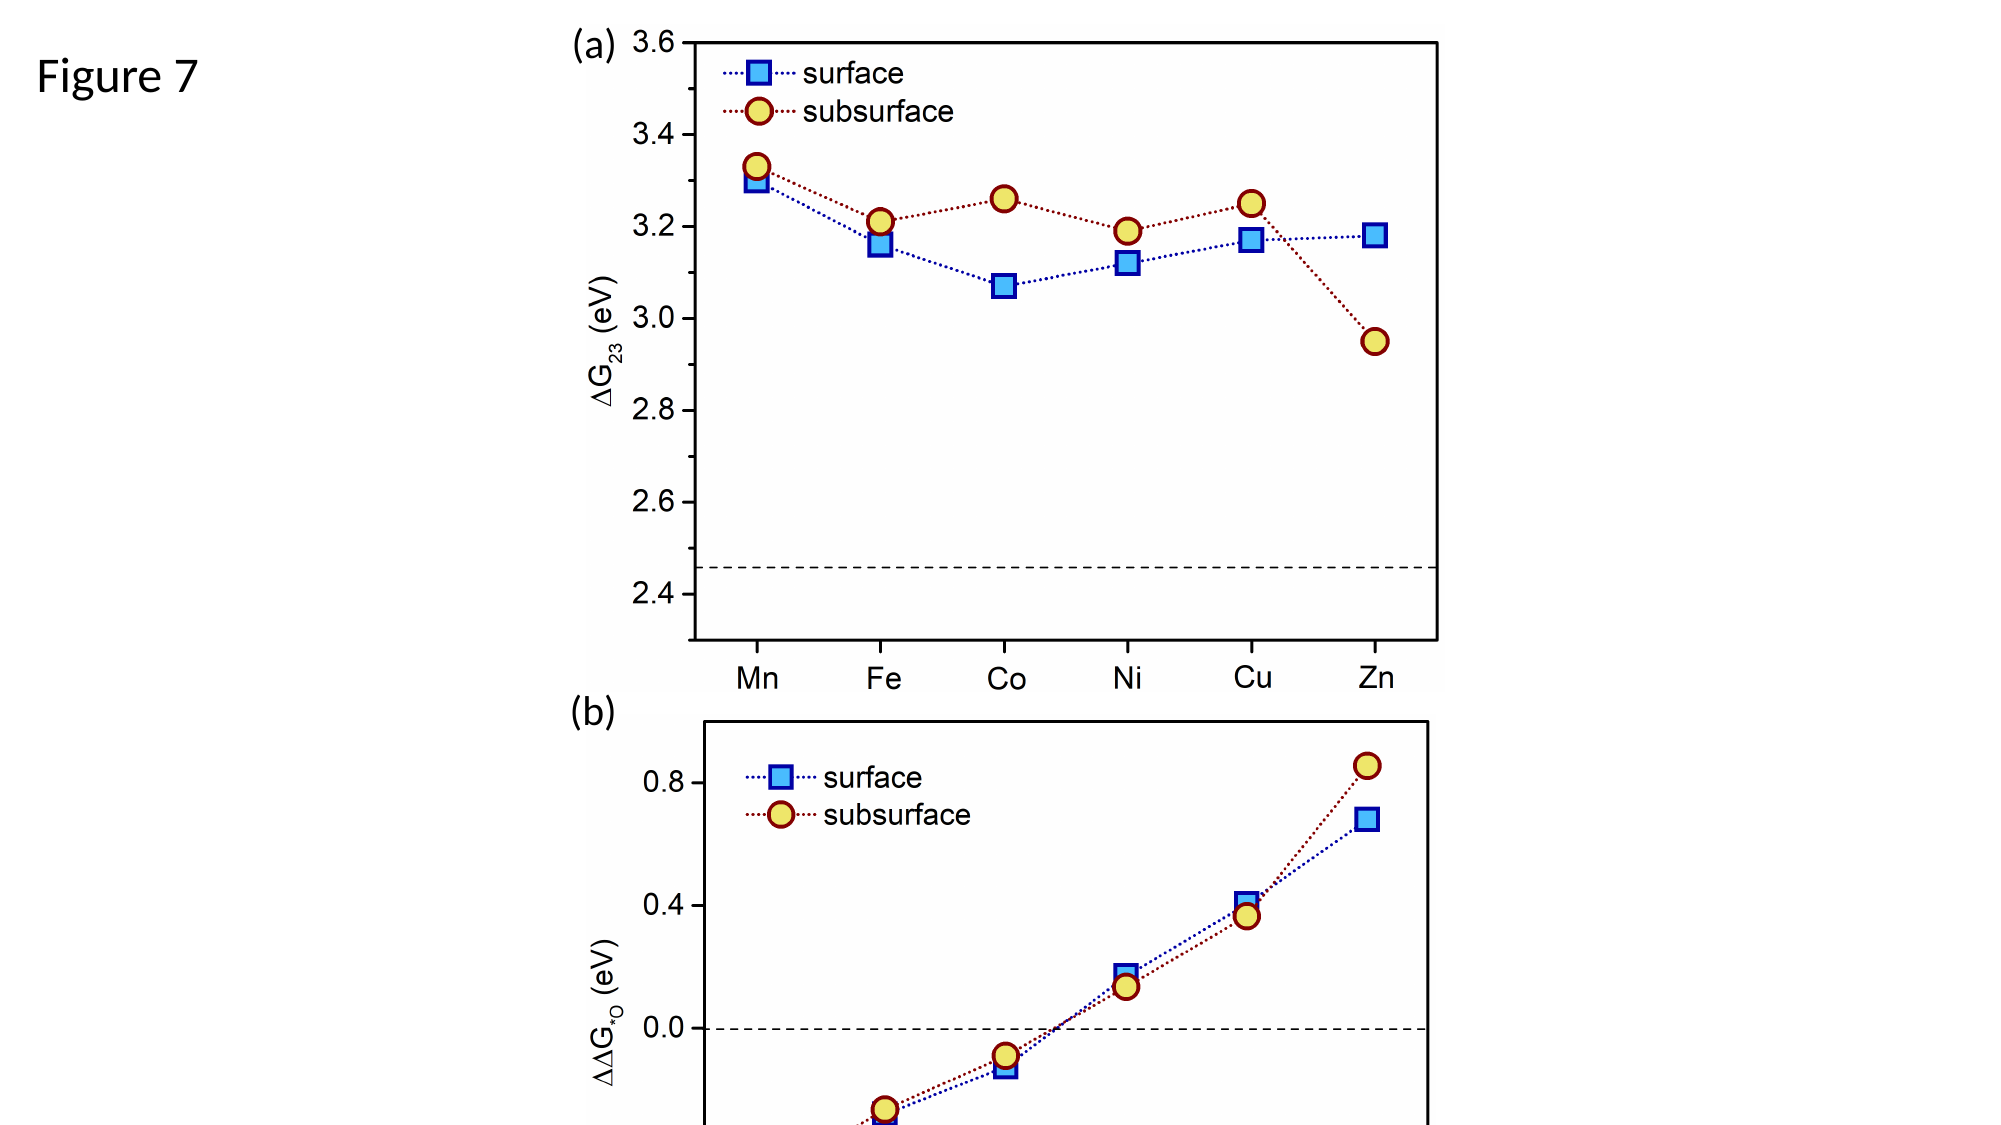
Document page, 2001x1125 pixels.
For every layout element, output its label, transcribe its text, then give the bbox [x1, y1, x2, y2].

text_box Figure 7 [21, 35, 215, 111]
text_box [554, 9, 1445, 1125]
